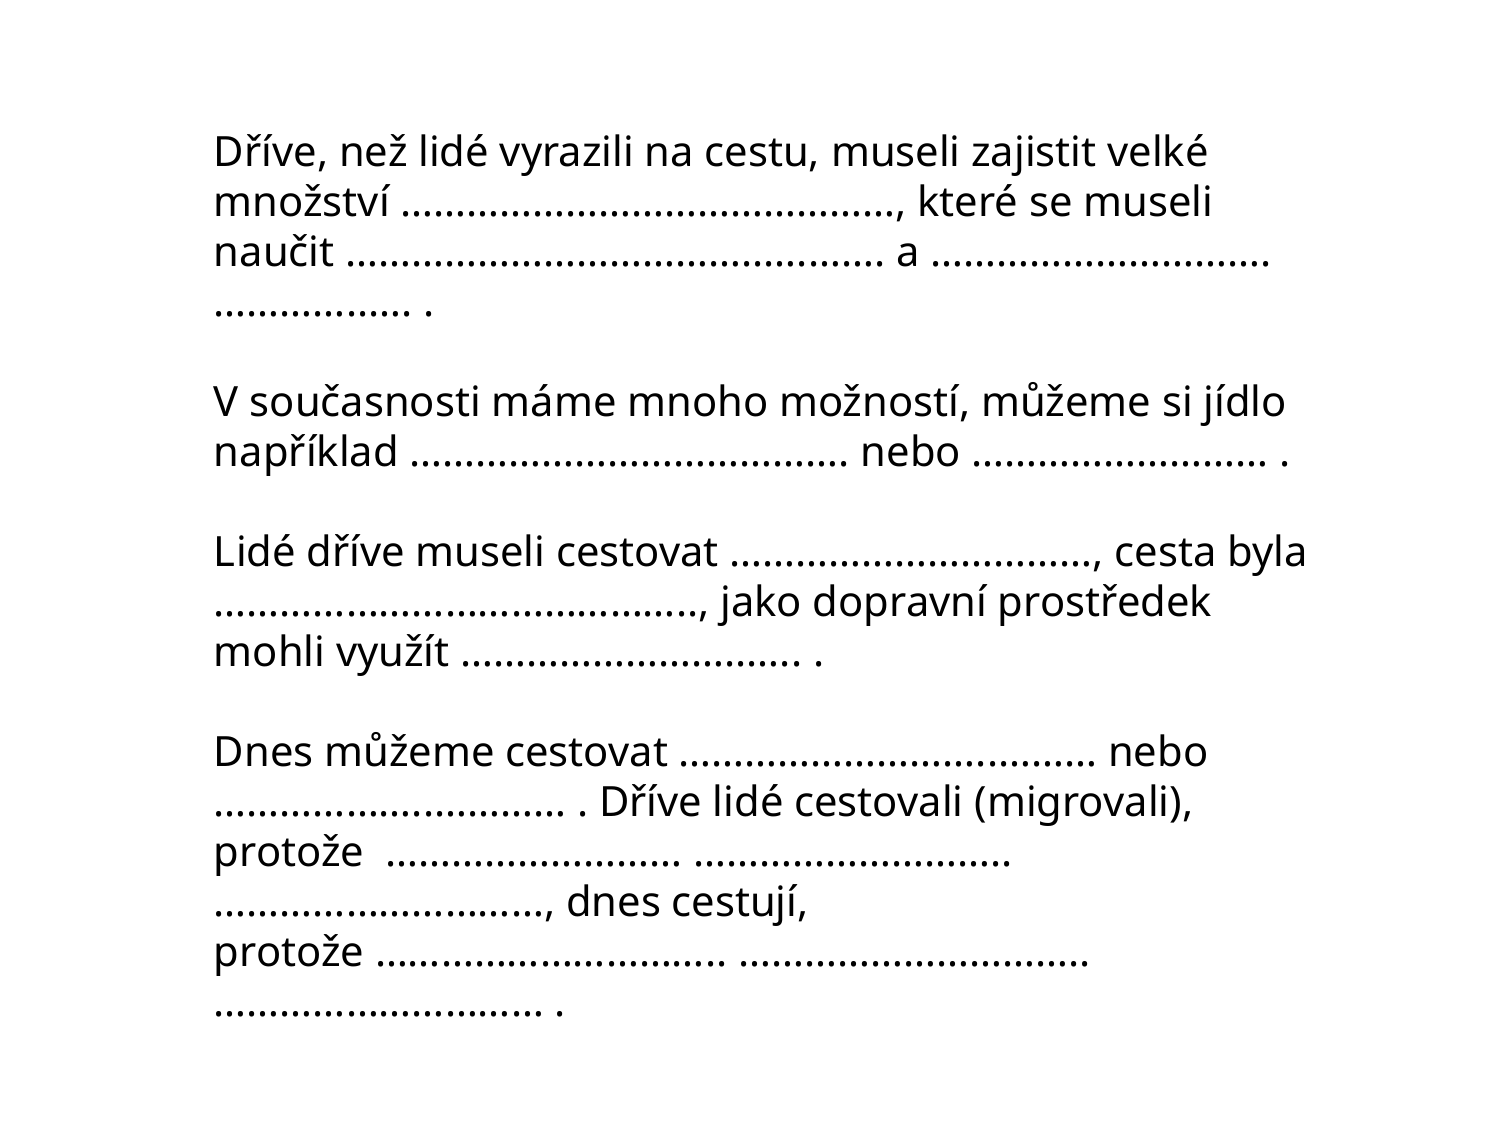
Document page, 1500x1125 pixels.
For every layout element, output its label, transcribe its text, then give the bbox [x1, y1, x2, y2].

text_box Dříve, než lidé vyrazili na cestu, museli zajistit velké množství ………………………………………, které se museli naučit ………………………………..….……. a ………………………….…………..…. . V současnosti máme mnoho možností, můžeme si jídlo například …………………………………. nebo ……………………… . Lidé dříve museli cestovat ……………………………, cesta byla …………………………………….., jako dopravní prostředek mohli využít ……………………..….. . Dnes můžeme cestovat ………………………..……… nebo ………………..………… . Dříve lidé cestovali (migrovali), protože ……………………… ……………………….. …………………………, dnes cestují, protože ………………………….. ………………………….. ………………………… . [199, 117, 1325, 1033]
